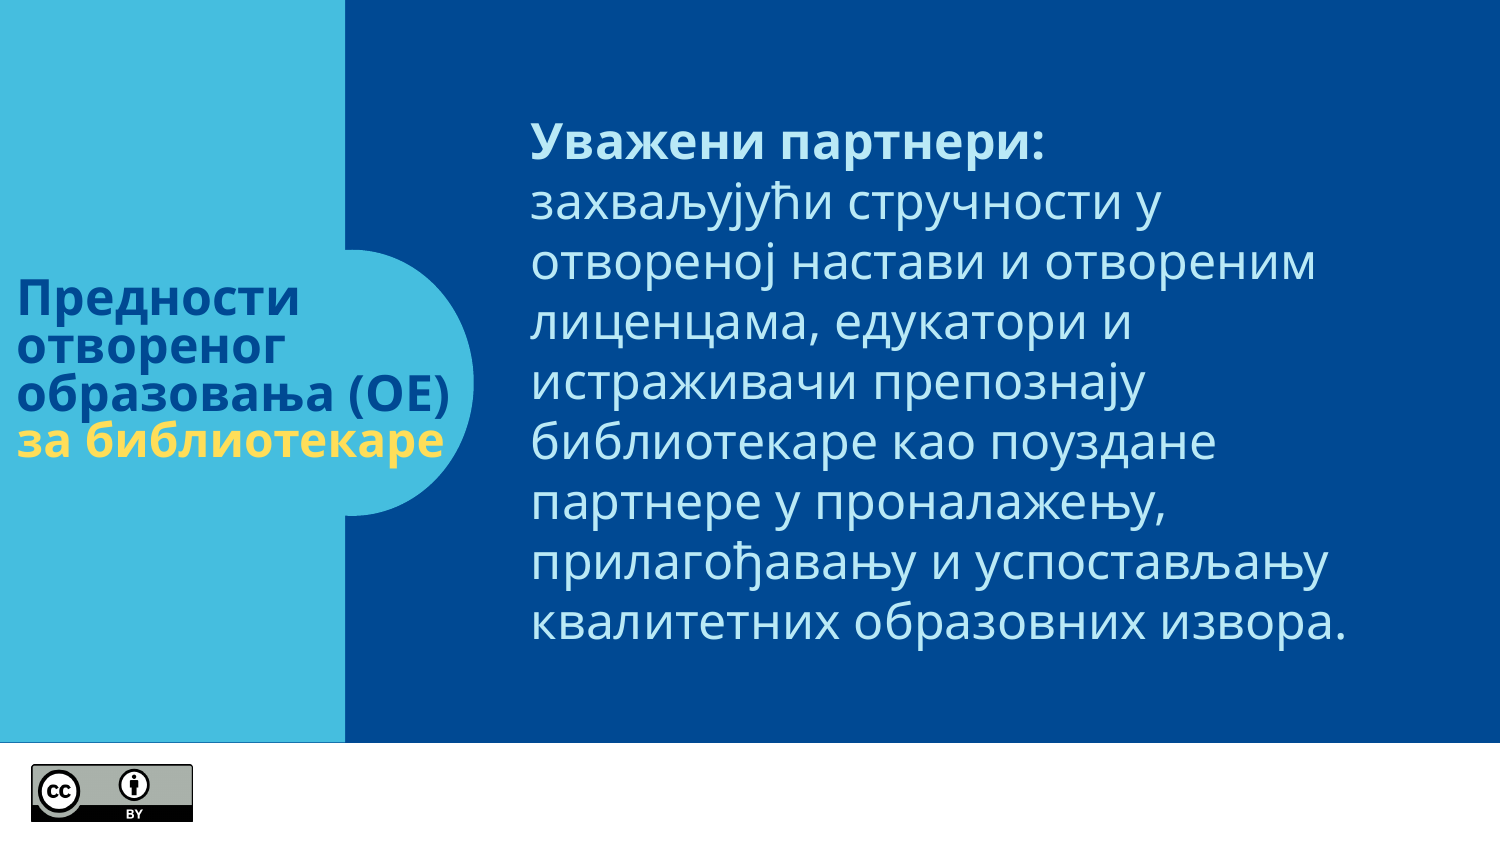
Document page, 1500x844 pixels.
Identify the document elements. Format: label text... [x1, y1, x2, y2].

text_box [0, 0, 346, 742]
text_box [272, 483, 433, 516]
picture [31, 764, 193, 822]
text_box Предности отвореног образовања (ОЕ) за библиотекаре [1, 262, 488, 483]
text_box Уважени партнери: захваљујући стручности у отвореној настави и отвореним лиценцама, едукатори и истраживачи препознају библиотекаре као поуздане партнере у проналажењу, прилагођавању и успостављању квалитетних образовних извора. [515, 95, 1431, 725]
text_box [301, 249, 404, 262]
text_box [0, 750, 1500, 844]
